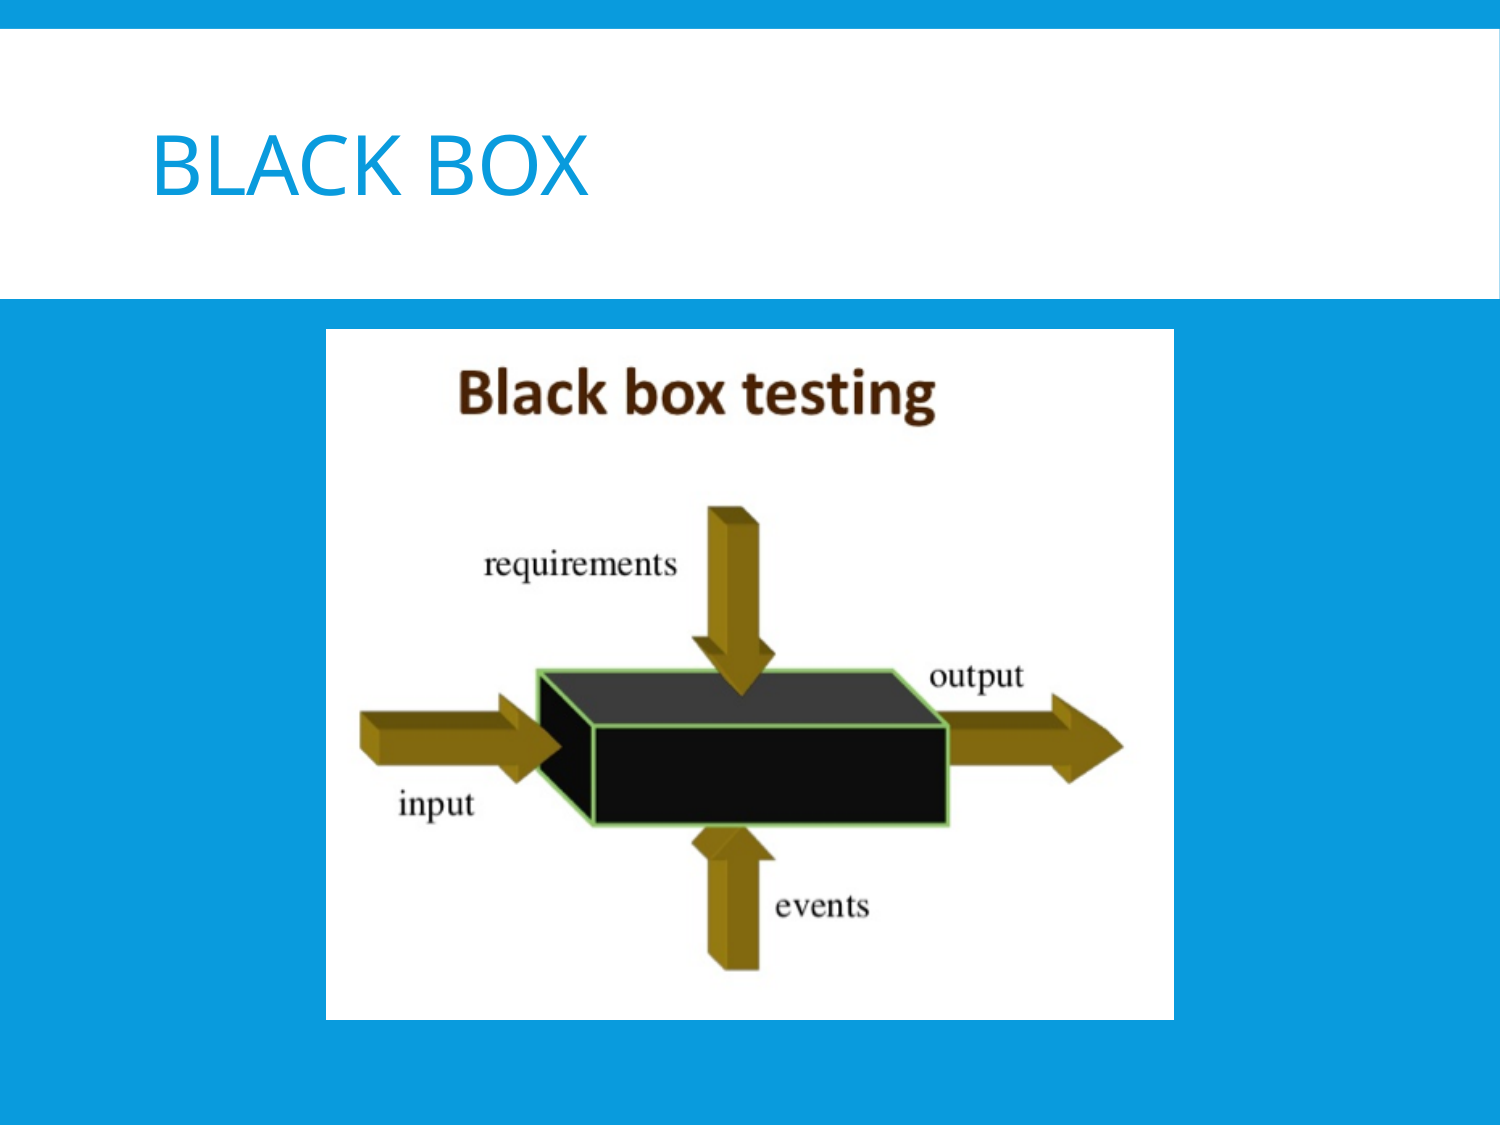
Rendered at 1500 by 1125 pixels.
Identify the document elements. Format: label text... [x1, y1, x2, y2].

title Black box [112, 46, 1388, 294]
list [326, 329, 1174, 1021]
